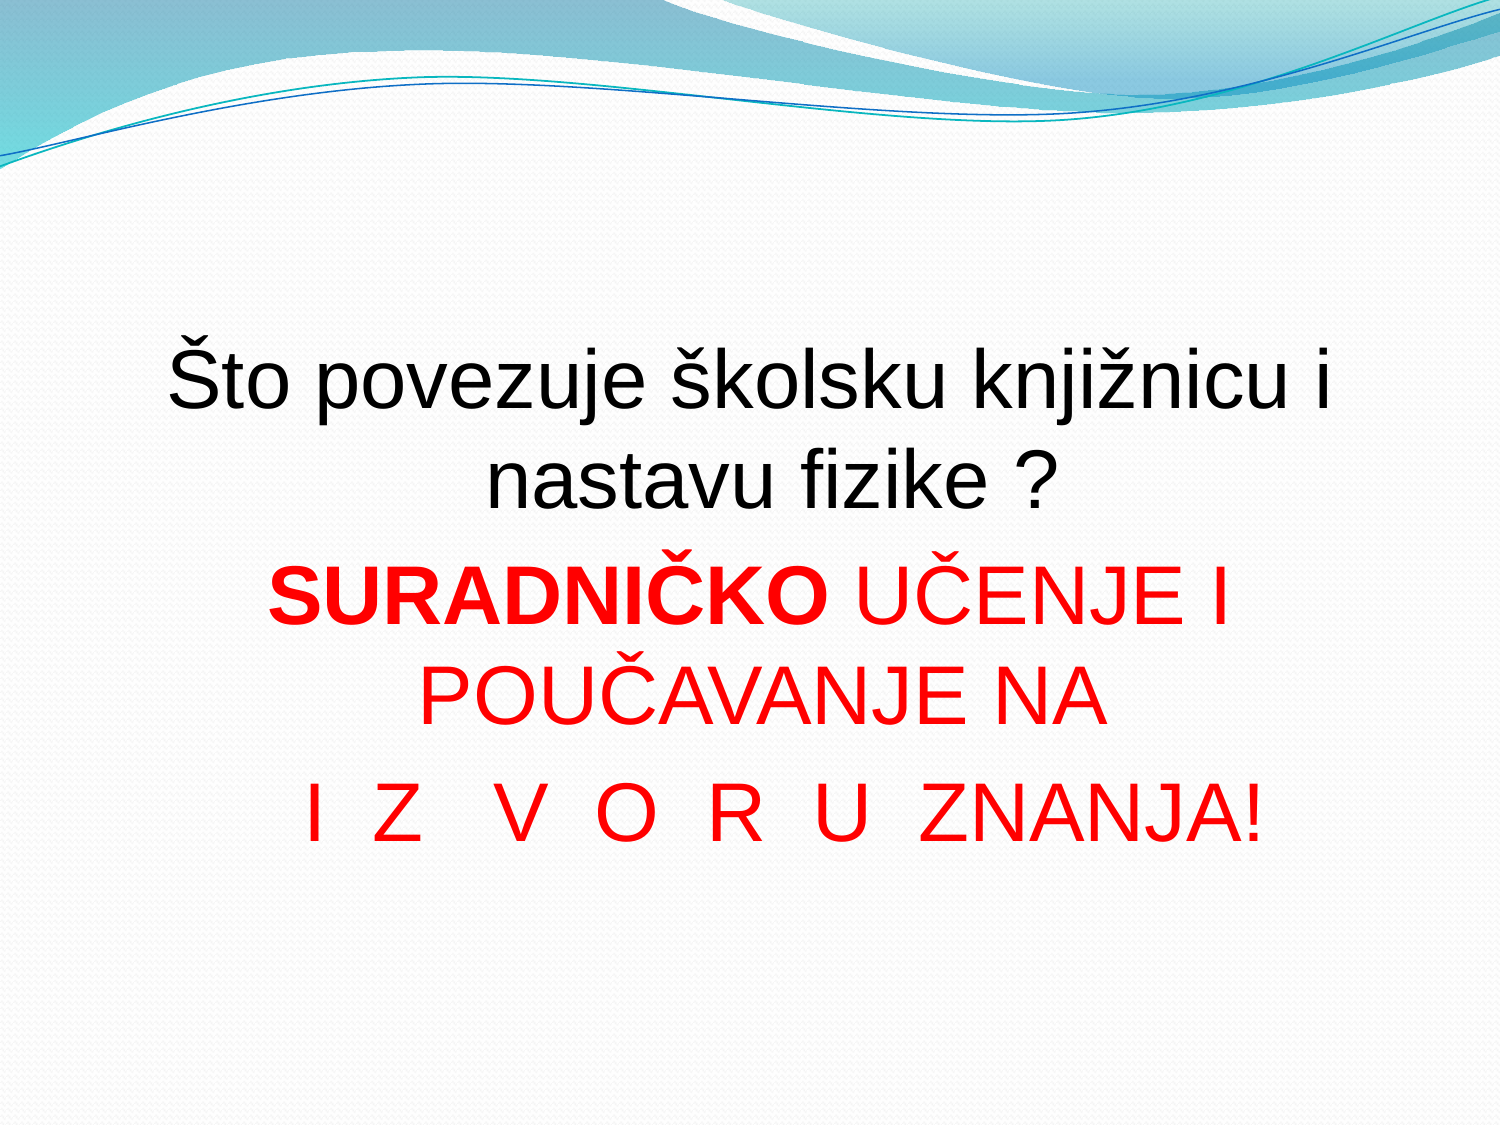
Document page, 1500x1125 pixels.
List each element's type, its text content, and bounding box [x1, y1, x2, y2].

list Što povezuje školsku knjižnicu i nastavu fizike ? SURADNIČKO UČENJE I POUČAVANJE NA I Z V O R U ZNANJA! [75, 317, 1425, 1038]
